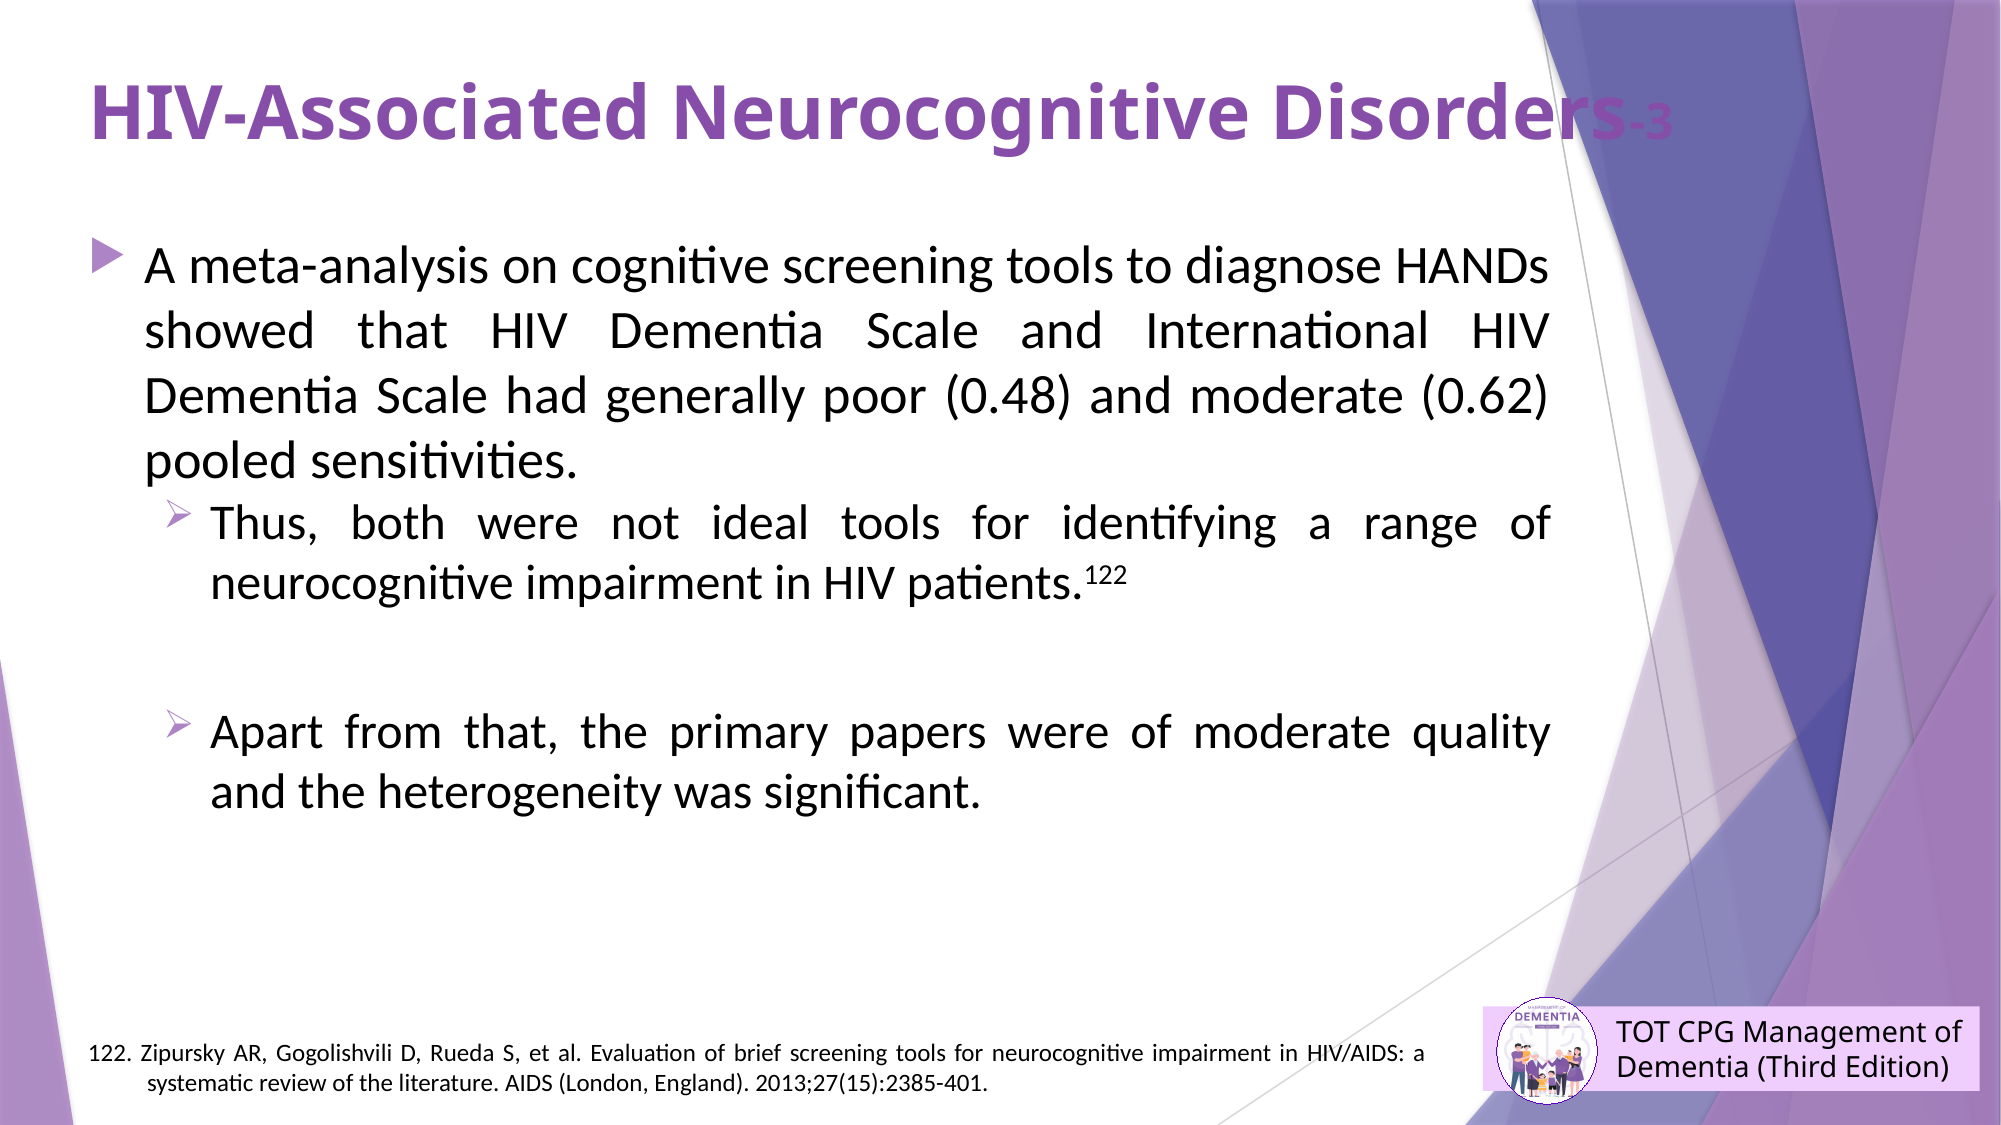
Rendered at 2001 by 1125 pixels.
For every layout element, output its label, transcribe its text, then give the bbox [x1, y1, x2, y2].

list A meta-analysis on cognitive screening tools to diagnose HANDs showed that HIV Dementia Scale and International HIV Dementia Scale had generally poor (0.48) and moderate (0.62) pooled sensitivities. Thus, both were not ideal tools for identifying a range of neurocognitive impairment in HIV patients.122 Apart from that, the primary papers were of moderate quality and the heterogeneity was significant. [73, 221, 1567, 1042]
title HIV-Associated Neurocognitive Disorders-3 [73, 57, 1800, 267]
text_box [1482, 996, 1981, 1105]
text_box 122. Zipursky AR, Gogolishvili D, Rueda S, et al. Evaluation of brief screening tools for neurocognitive impairment in HIV/AIDS: a systematic review of the literature. AIDS (London, England). 2013;27(15):2385-401. [73, 1029, 1444, 1104]
